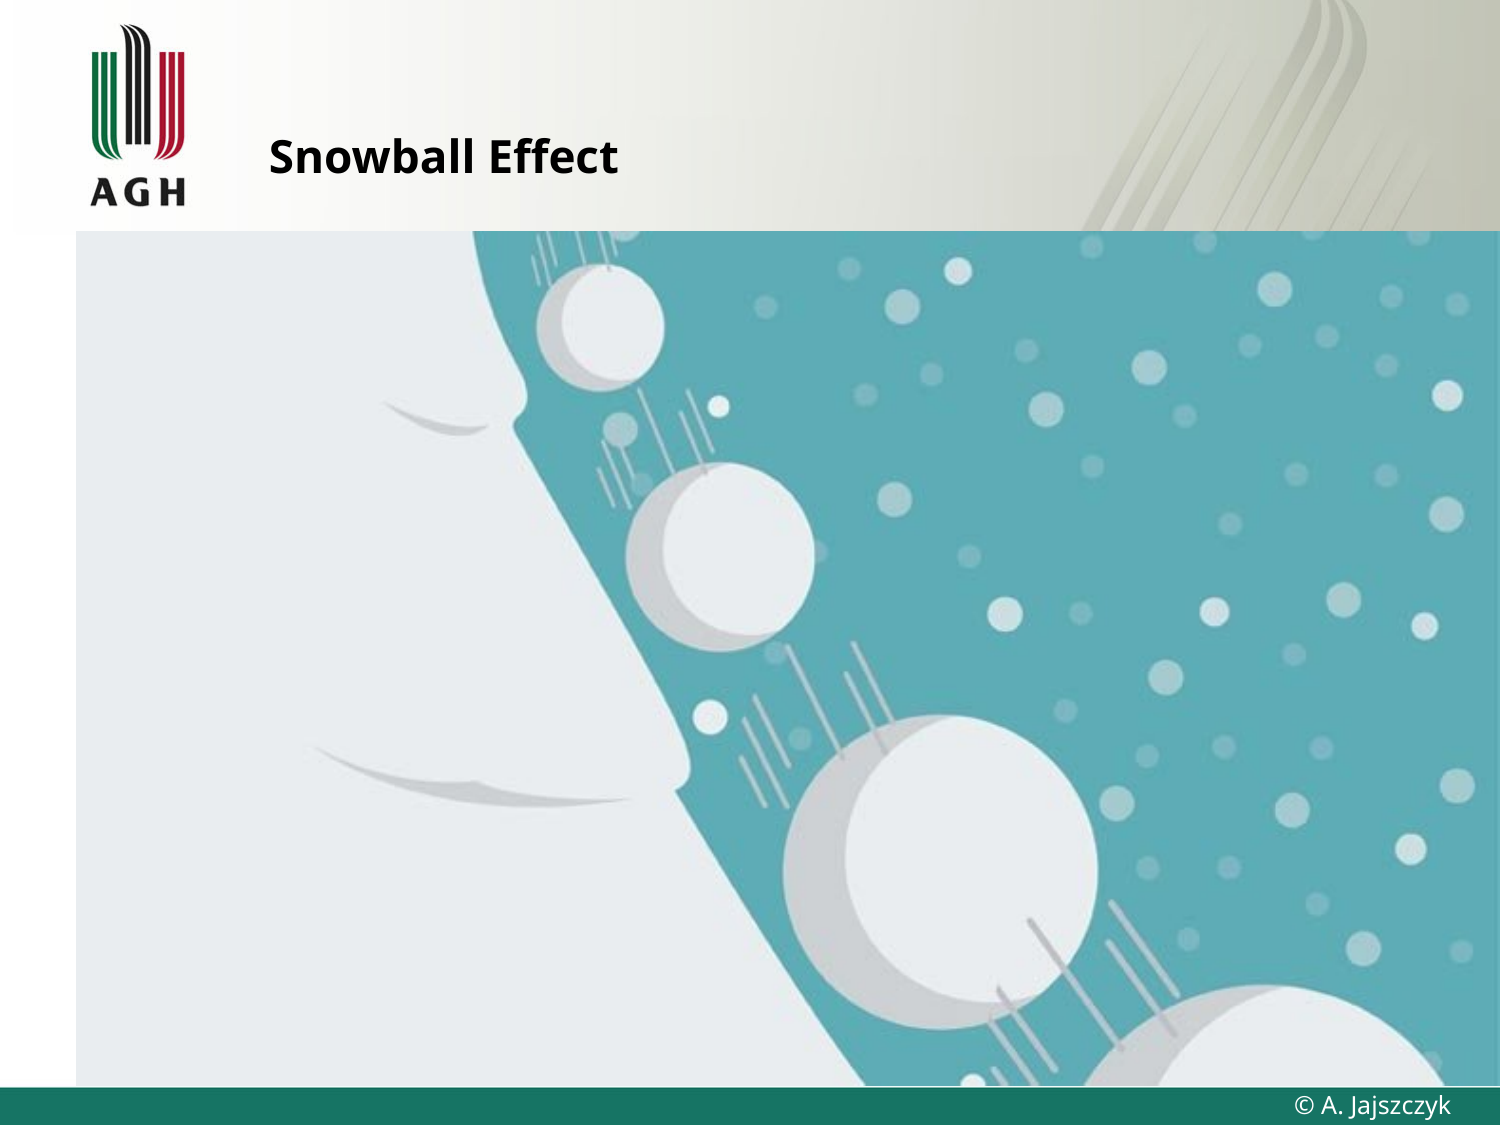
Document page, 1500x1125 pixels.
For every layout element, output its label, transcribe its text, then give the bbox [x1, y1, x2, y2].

picture [0, 0, 1500, 1125]
title Snowball Effect [253, 78, 1425, 230]
